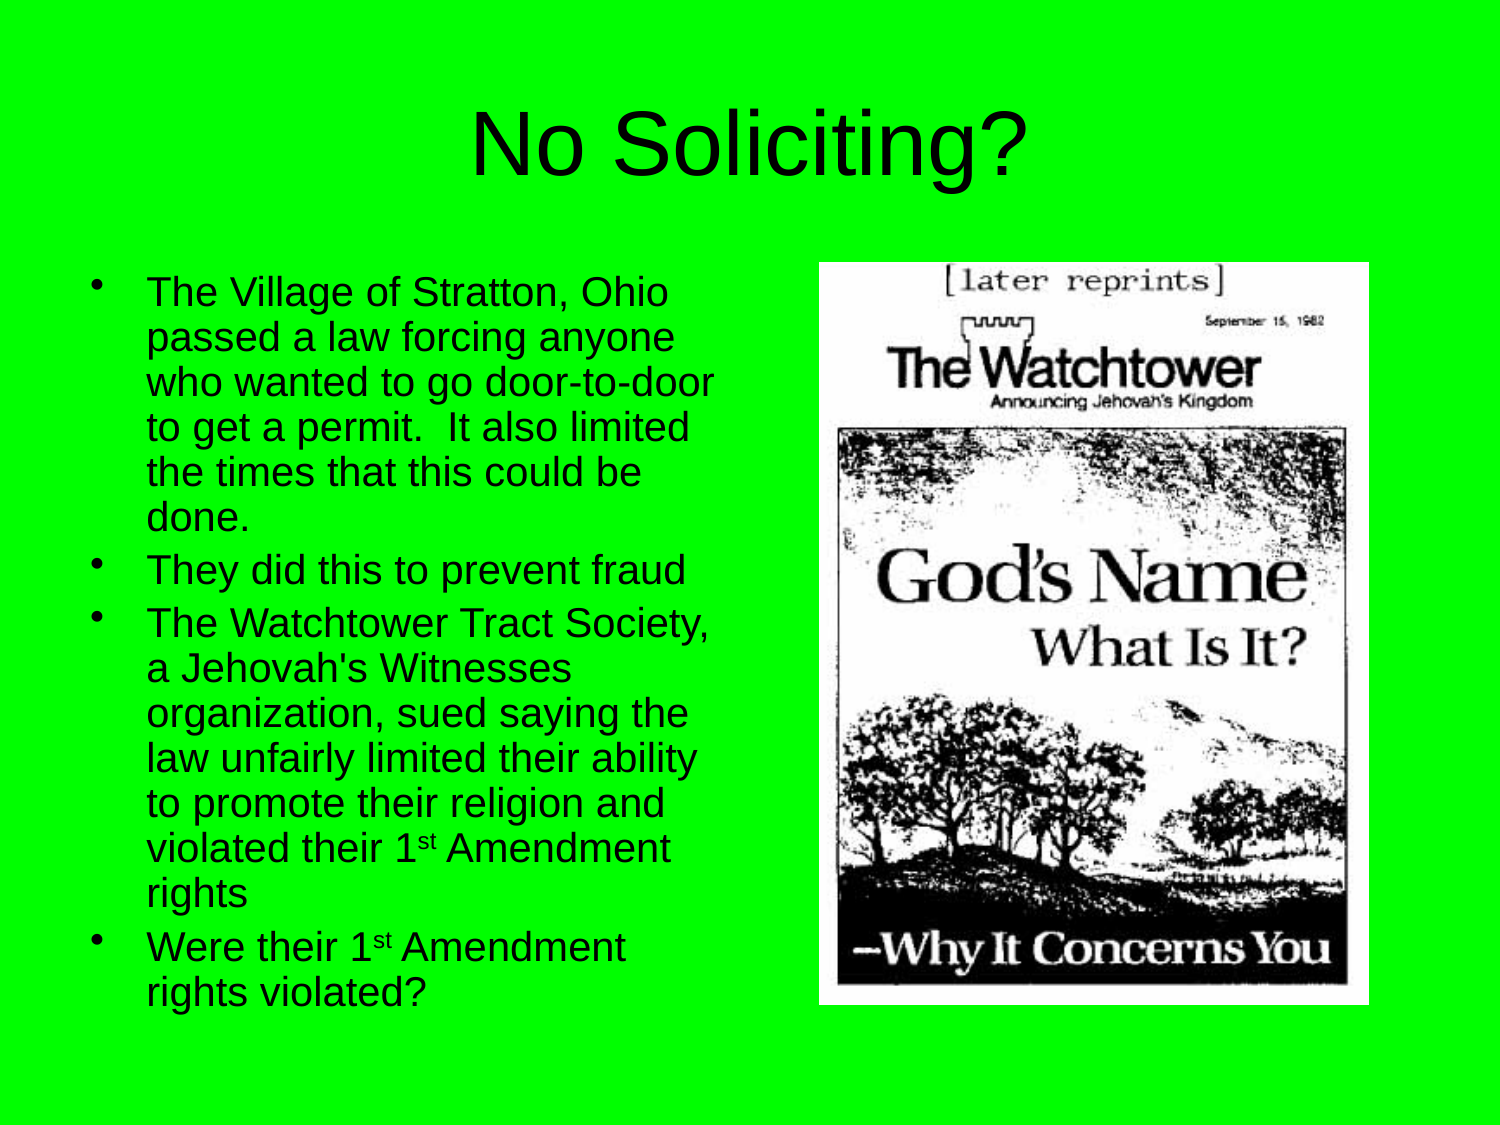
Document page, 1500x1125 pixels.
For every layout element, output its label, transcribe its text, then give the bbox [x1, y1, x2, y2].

list The Village of Stratton, Ohio passed a law forcing anyone who wanted to go door-to-door to get a permit. It also limited the times that this could be done. They did this to prevent fraud The Watchtower Tract Society, a Jehovah's Witnesses organization, sued saying the law unfairly limited their ability to promote their religion and violated their 1st Amendment rights Were their 1st Amendment rights violated? [75, 262, 738, 1075]
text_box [818, 262, 1369, 1006]
title No Soliciting? [75, 45, 1425, 233]
